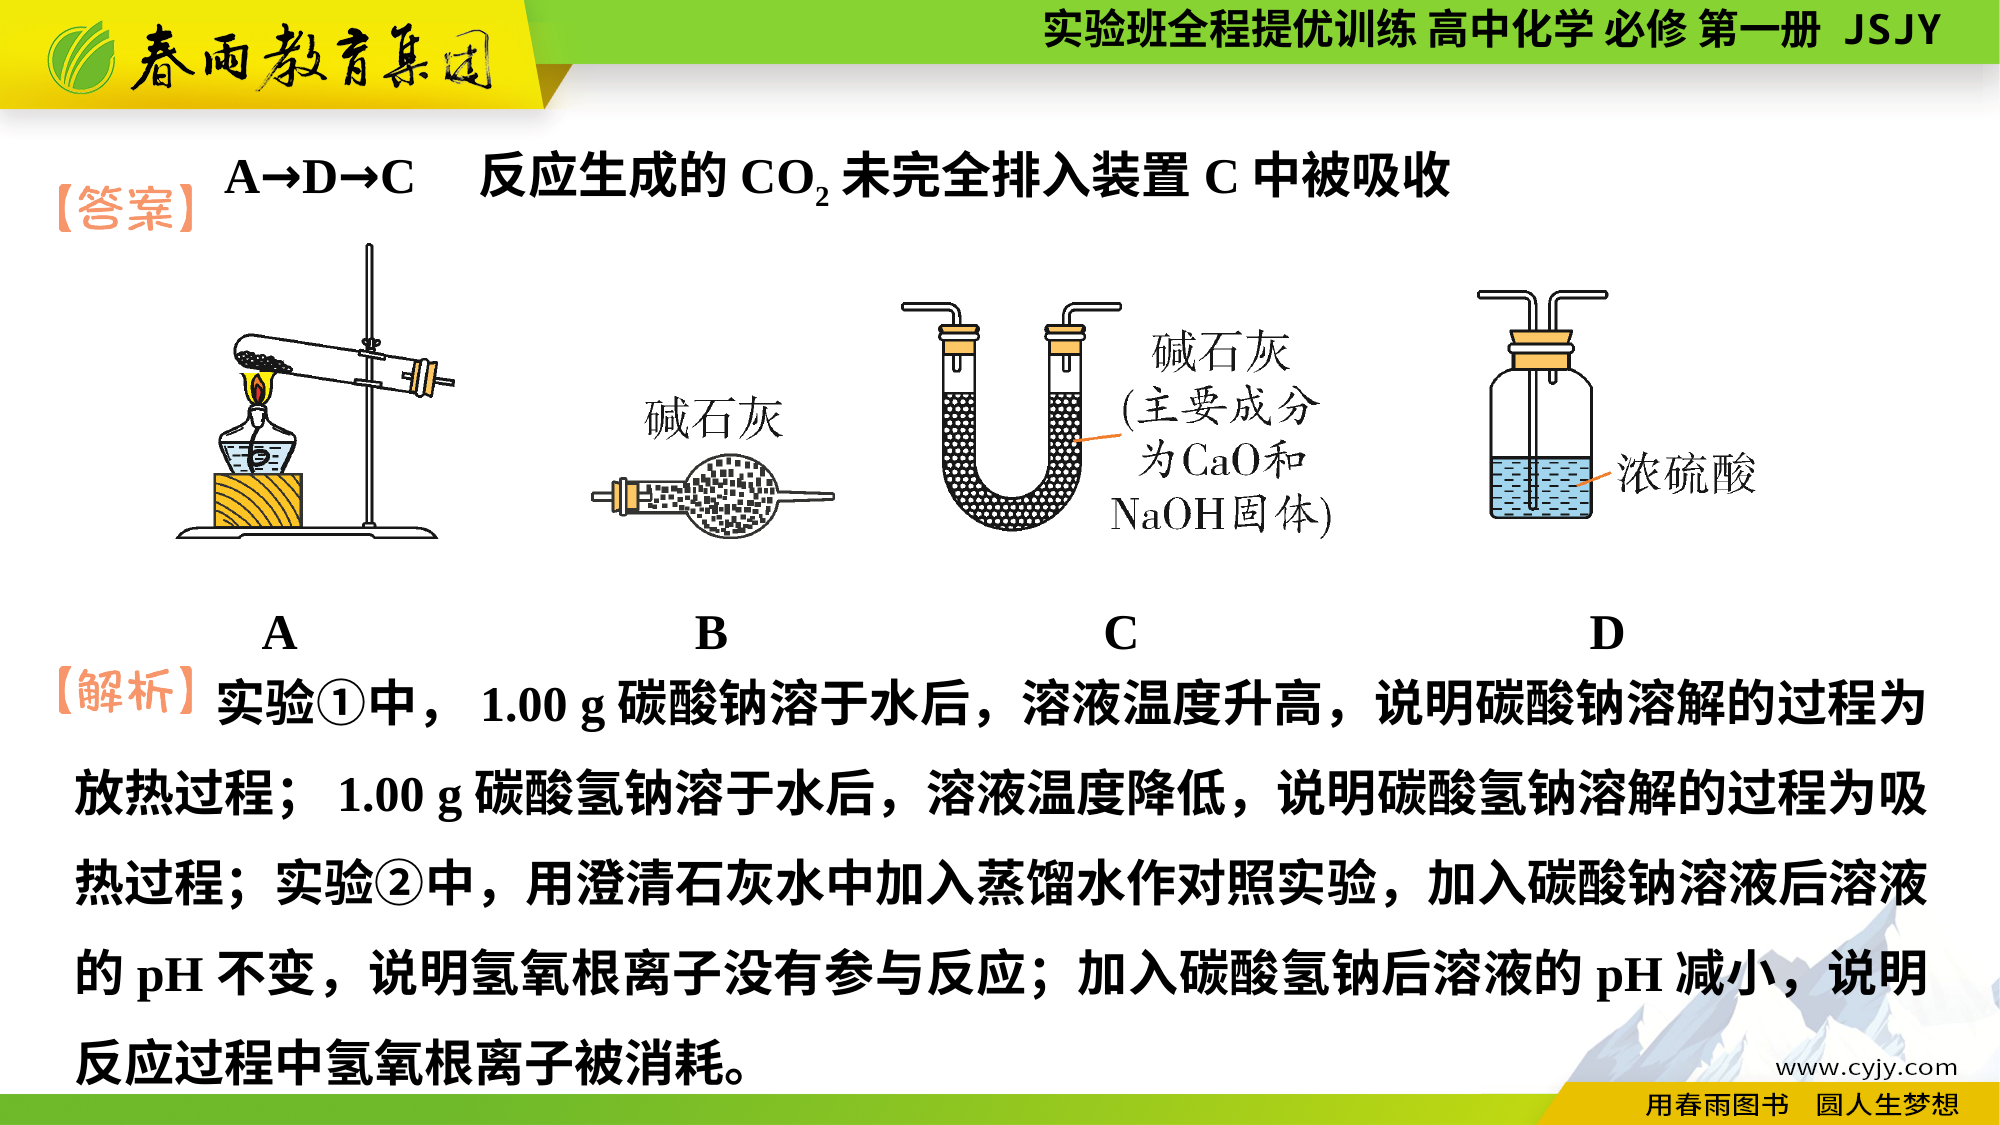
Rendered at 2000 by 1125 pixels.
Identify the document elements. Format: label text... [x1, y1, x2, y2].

text_box 实验①中，1.00 g碳酸钠溶于水后，溶液温度升高，说明碳酸钠溶解的过程为放热过程；1.00 g碳酸氢钠溶于水后，溶液温度降低，说明碳酸氢钠溶解的过程为吸热过程；实验②中，用澄清石灰水中加入蒸馏水作对照实验，加入碳酸钠溶液后溶液的pH不变，说明氢氧根离子没有参与反应；加入碳酸氢钠后溶液的pH减小，说明反应过程中氢氧根离子被消耗。 [59, 667, 1944, 1099]
picture [0, 0, 2000, 1125]
text_box A B C D [59, 561, 1944, 667]
